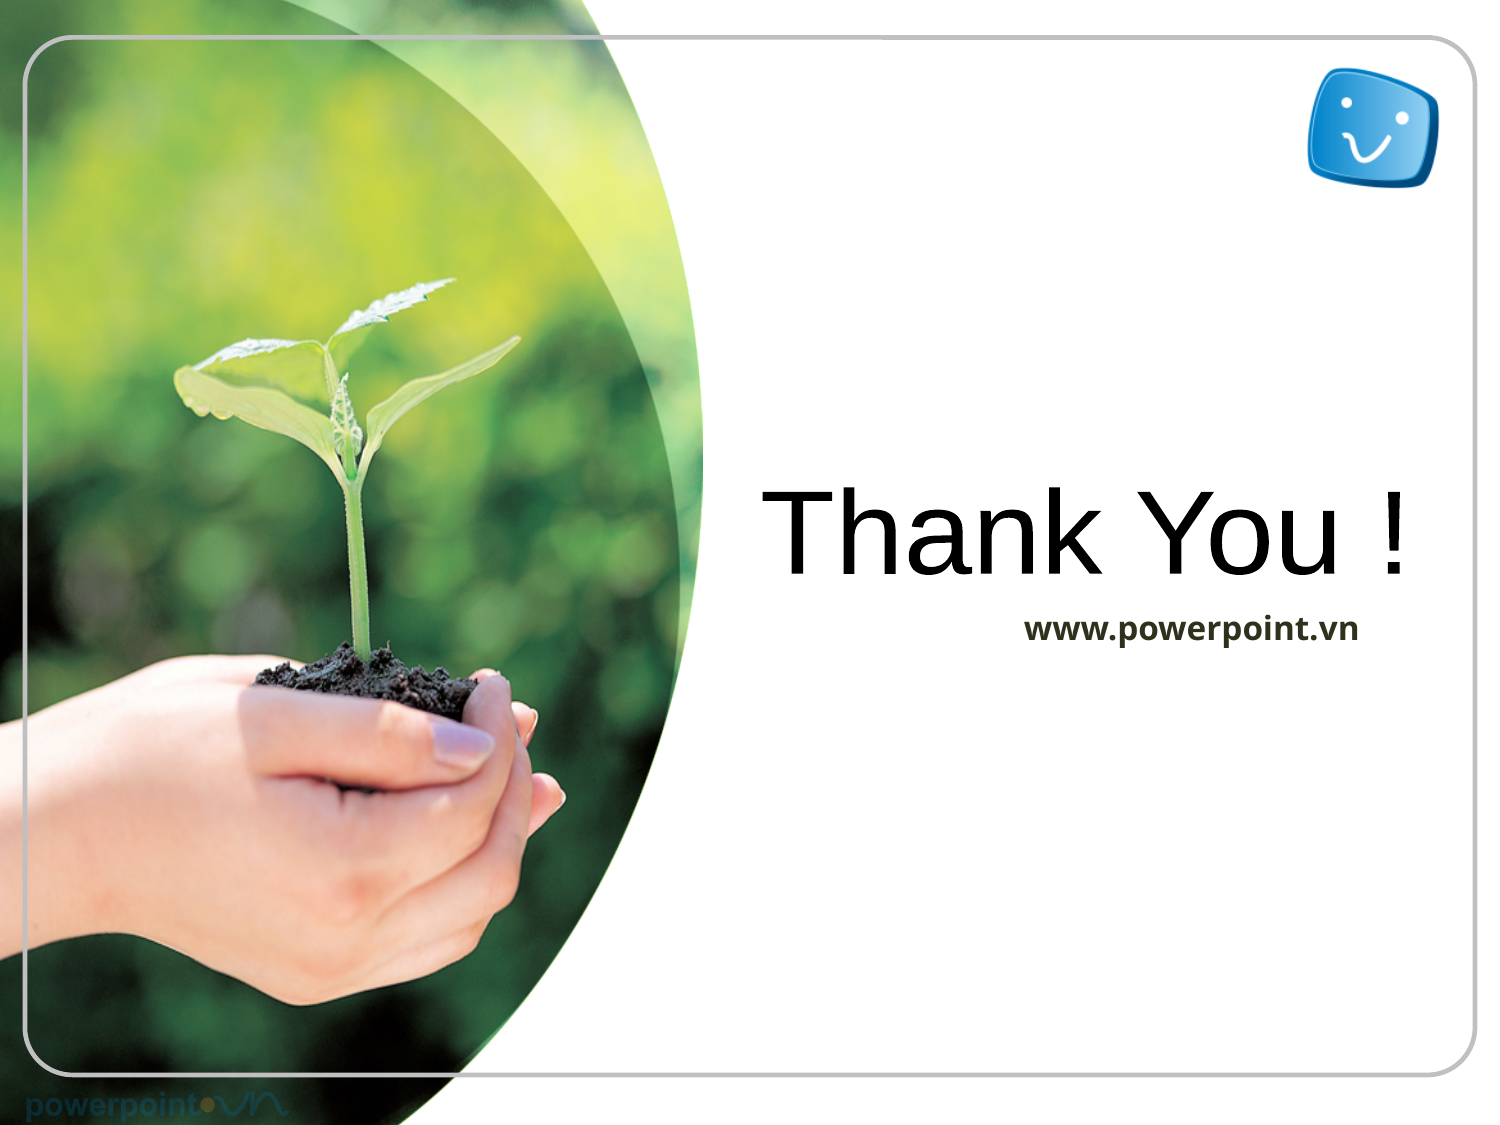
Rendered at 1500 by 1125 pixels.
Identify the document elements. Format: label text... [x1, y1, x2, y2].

picture [1300, 64, 1443, 192]
subtitle www.powerpoint.vn [712, 600, 1375, 688]
